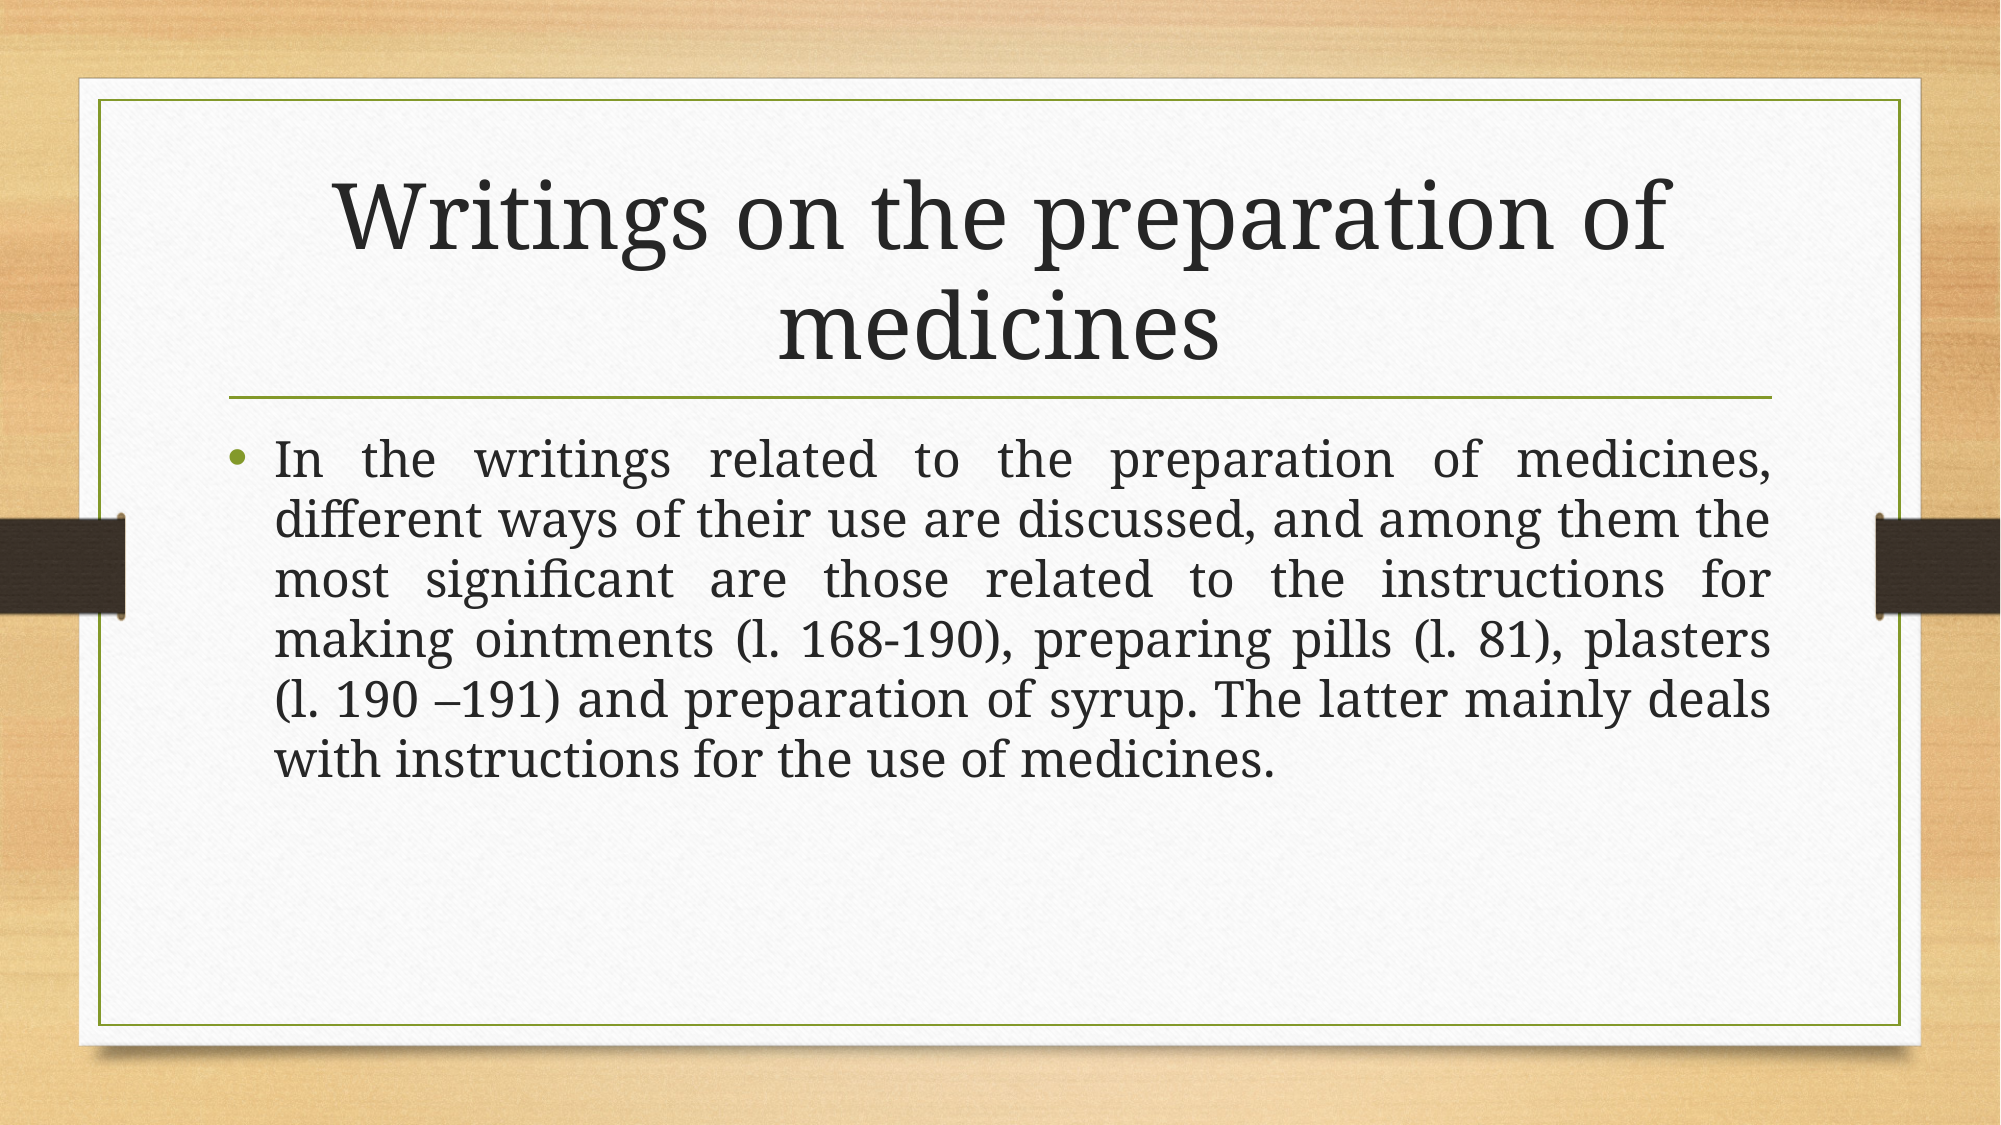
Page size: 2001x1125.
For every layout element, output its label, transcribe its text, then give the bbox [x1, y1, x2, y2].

list In the writings related to the preparation of medicines, different ways of their use are discussed, and among them the most significant are those related to the instructions for making ointments (l. 168-190), preparing pills (l. 81), plasters (l. 190 –191) and preparation of syrup. The latter mainly deals with instructions for the use of medicines. [212, 419, 1788, 964]
picture [0, 0, 2001, 1125]
title Writings on the preparation of medicines [212, 161, 1788, 375]
